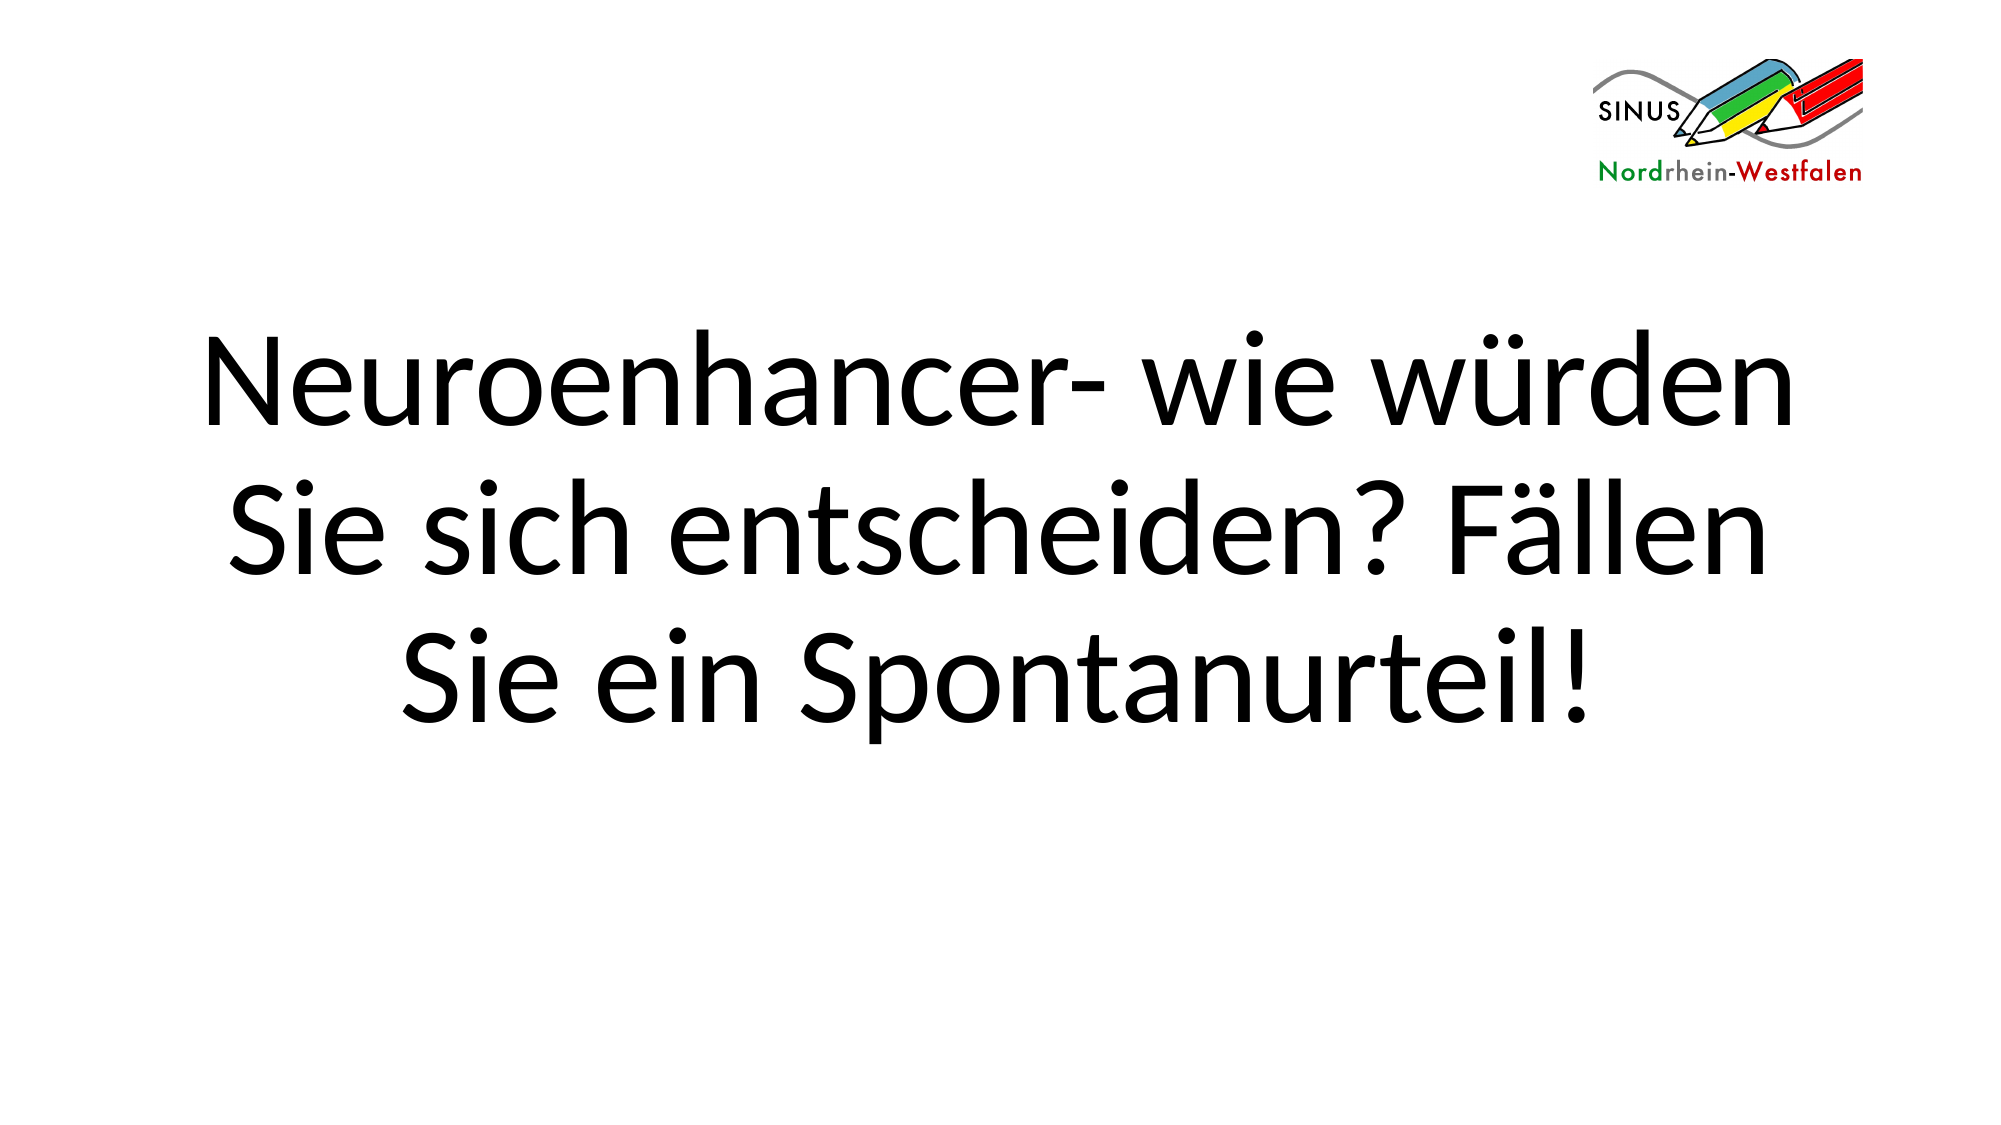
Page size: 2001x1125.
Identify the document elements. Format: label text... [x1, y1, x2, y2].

list Neuroenhancer- wie würden Sie sich entscheiden? Fällen Sie ein Spontanurteil! [137, 299, 1863, 1014]
picture [1593, 59, 1863, 188]
